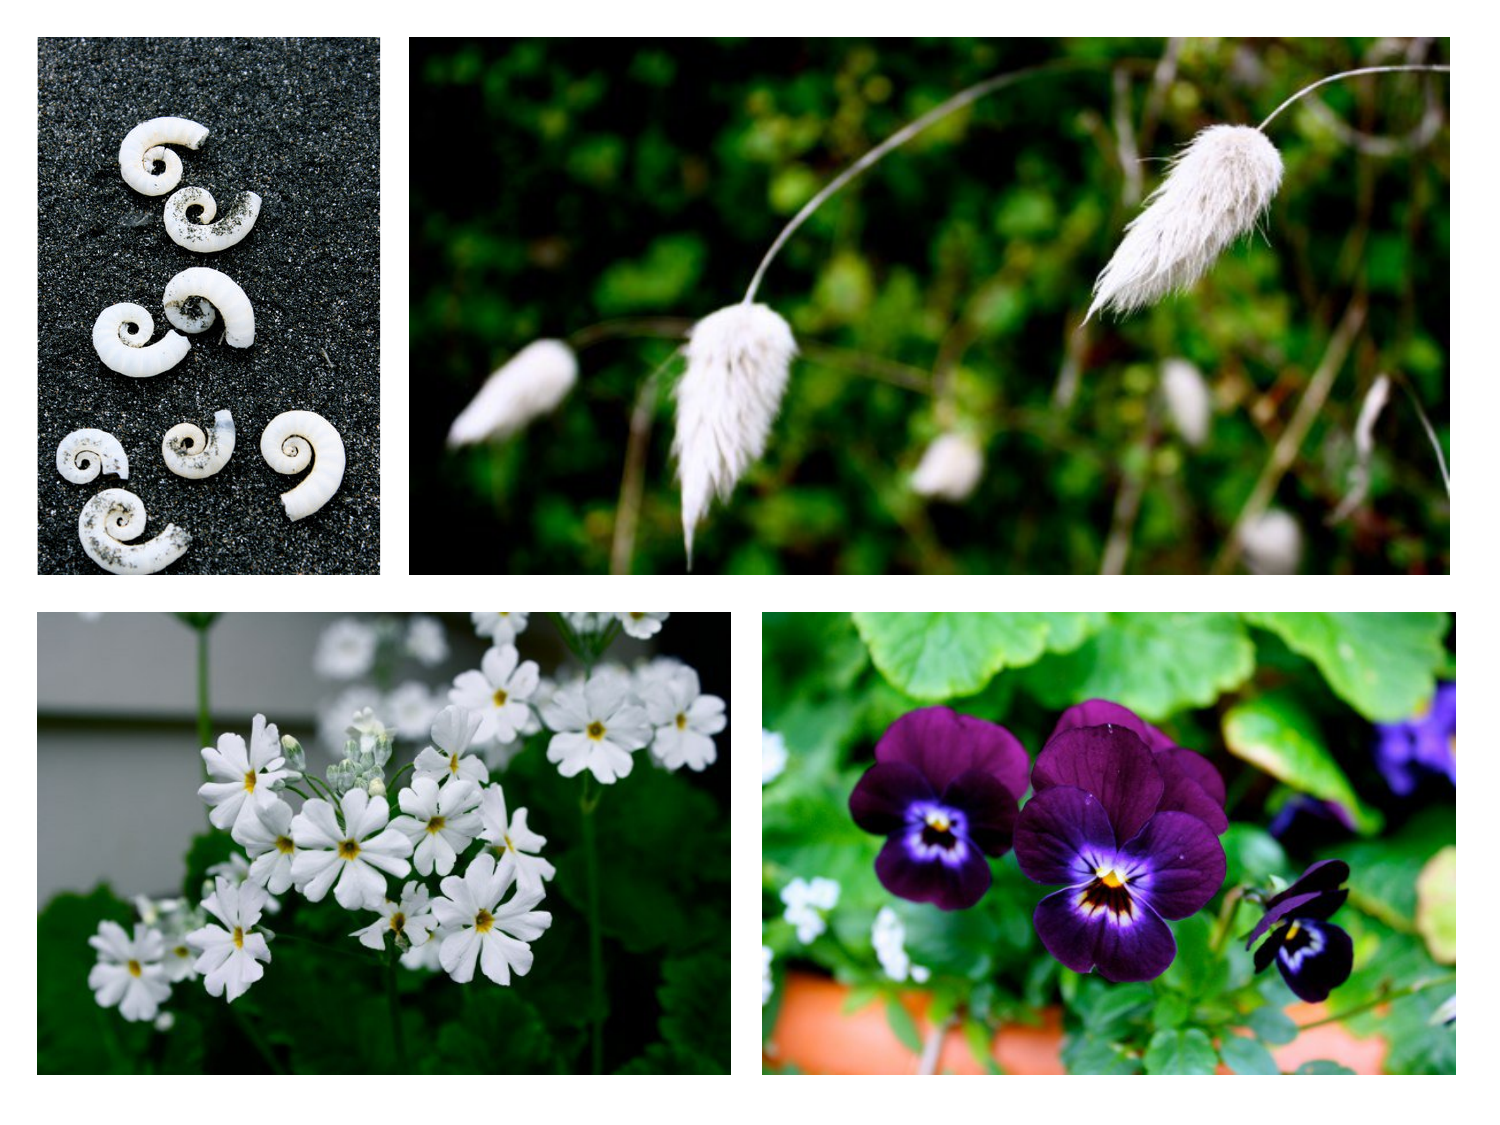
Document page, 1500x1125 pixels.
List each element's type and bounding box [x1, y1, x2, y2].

picture [37, 37, 381, 576]
picture [409, 37, 1451, 576]
picture [762, 612, 1456, 1076]
picture [37, 612, 731, 1076]
